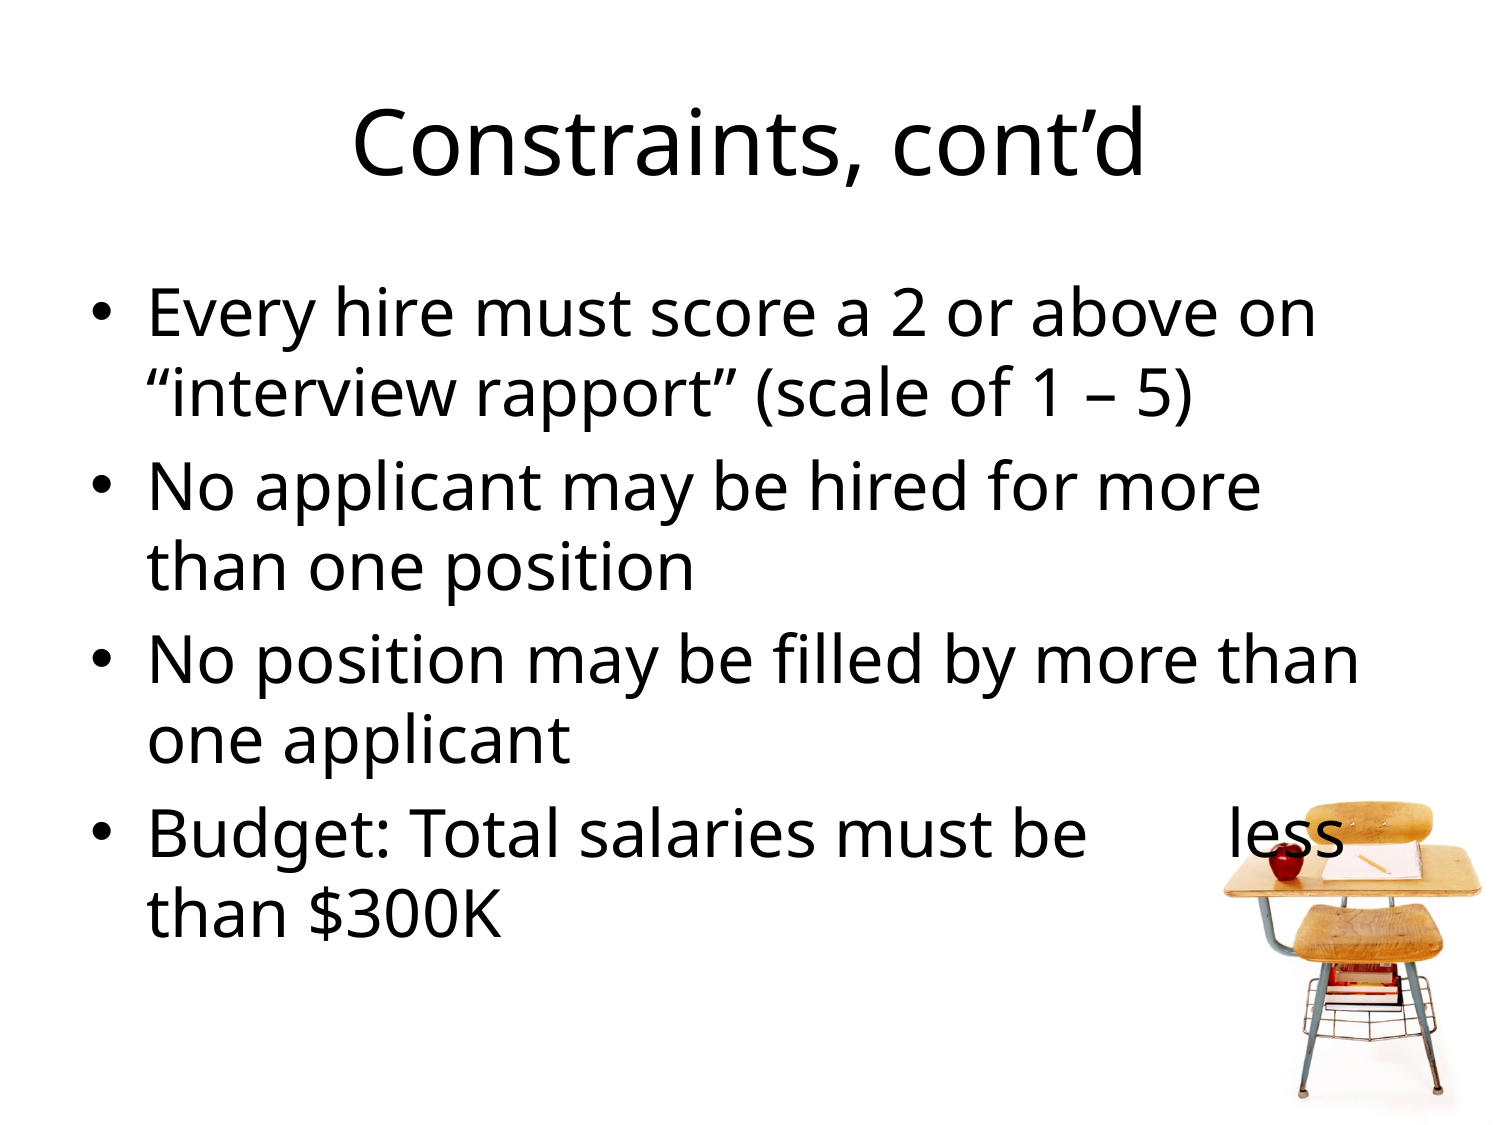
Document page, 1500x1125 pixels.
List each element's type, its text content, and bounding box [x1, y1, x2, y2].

list Every hire must score a 2 or above on “interview rapport” (scale of 1 – 5) No applicant may be hired for more than one position No position may be filled by more than one applicant Budget: Total salaries must be less than $300K [75, 262, 1425, 1005]
title Constraints, cont’d [75, 45, 1425, 233]
picture [1212, 754, 1500, 1125]
